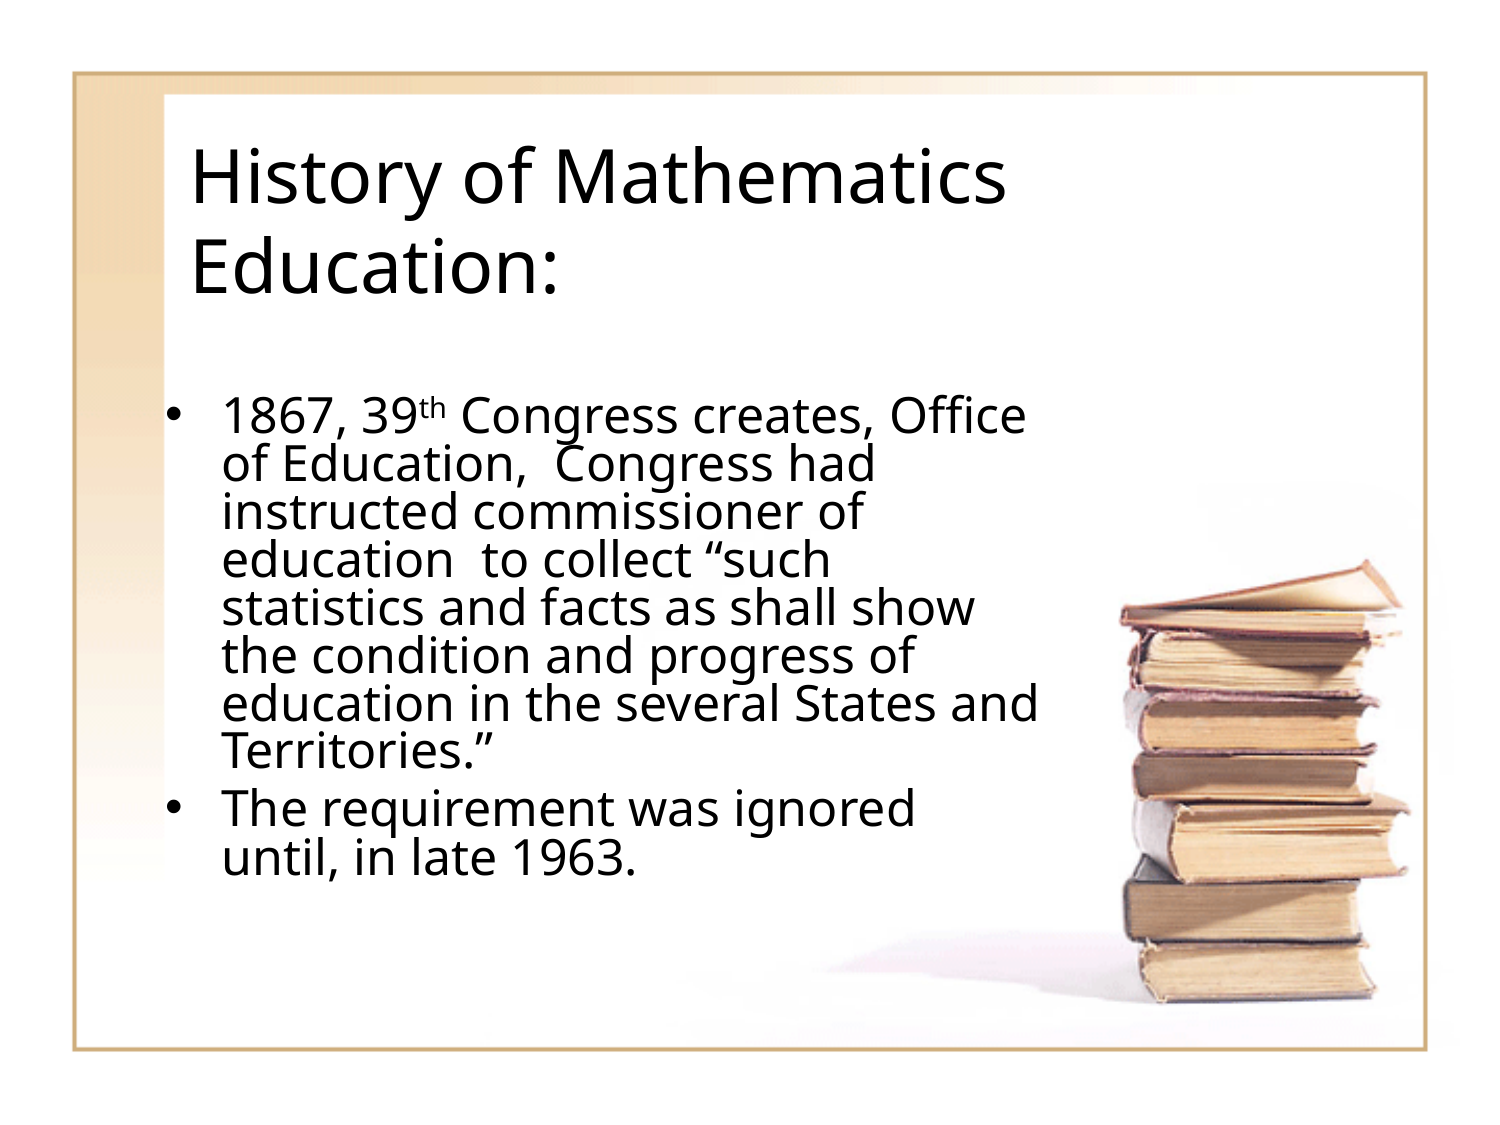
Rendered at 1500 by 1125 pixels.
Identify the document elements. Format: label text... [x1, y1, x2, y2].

picture [0, 0, 1500, 1125]
title History of Mathematics Education: [174, 125, 1288, 313]
list 1867, 39th Congress creates, Office of Education, Congress had instructed commissioner of education to collect “such statistics and facts as shall show the condition and progress of education in the several States and Territories.” The requirement was ignored until, in late 1963. [150, 387, 1063, 950]
